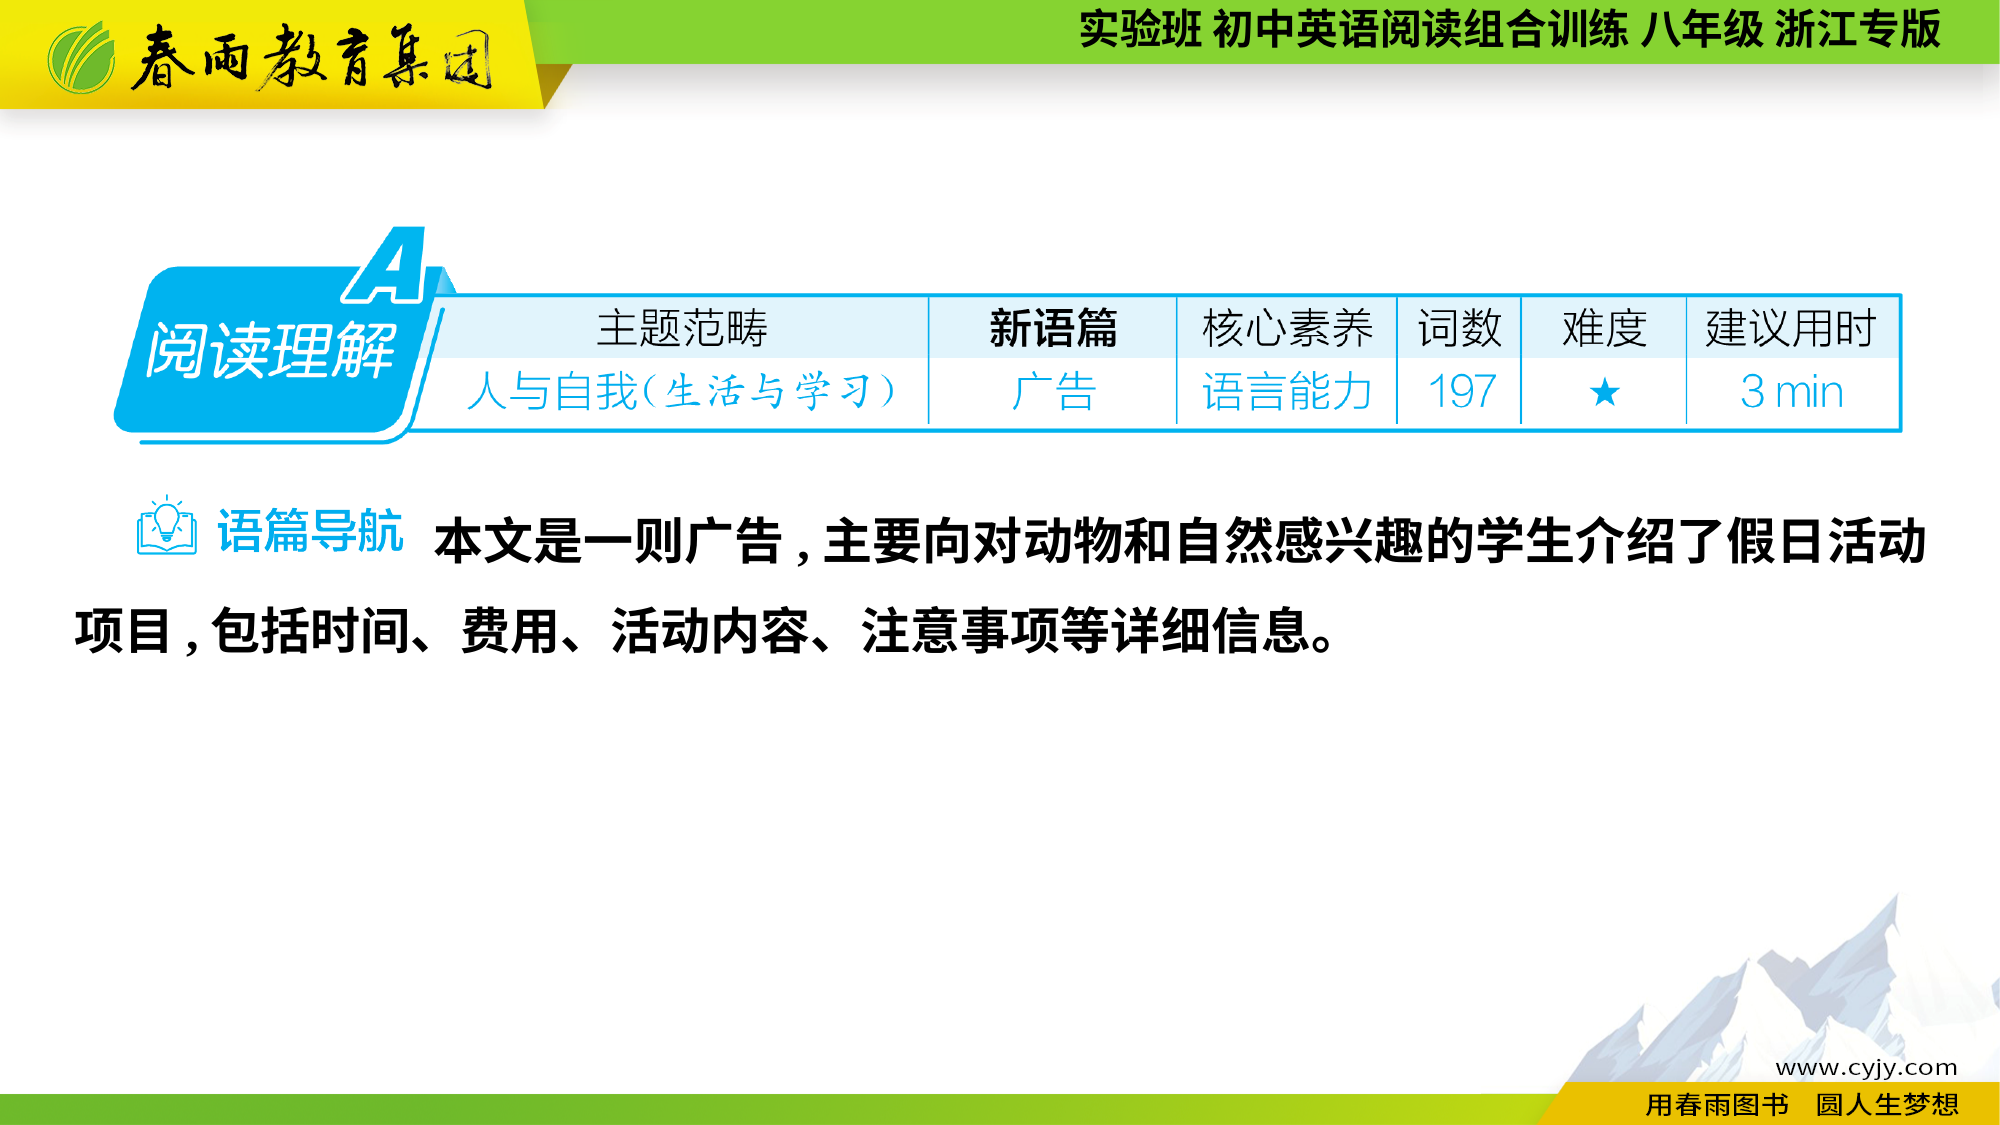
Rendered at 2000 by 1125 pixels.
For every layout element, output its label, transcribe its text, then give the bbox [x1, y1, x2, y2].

list 本文是一则广告,主要向对动物和自然感兴趣的学生介绍了假日活动项目,包括时间、费用、活动内容、注意事项等详细信息。 [59, 471, 1944, 658]
picture [0, 0, 2000, 1125]
